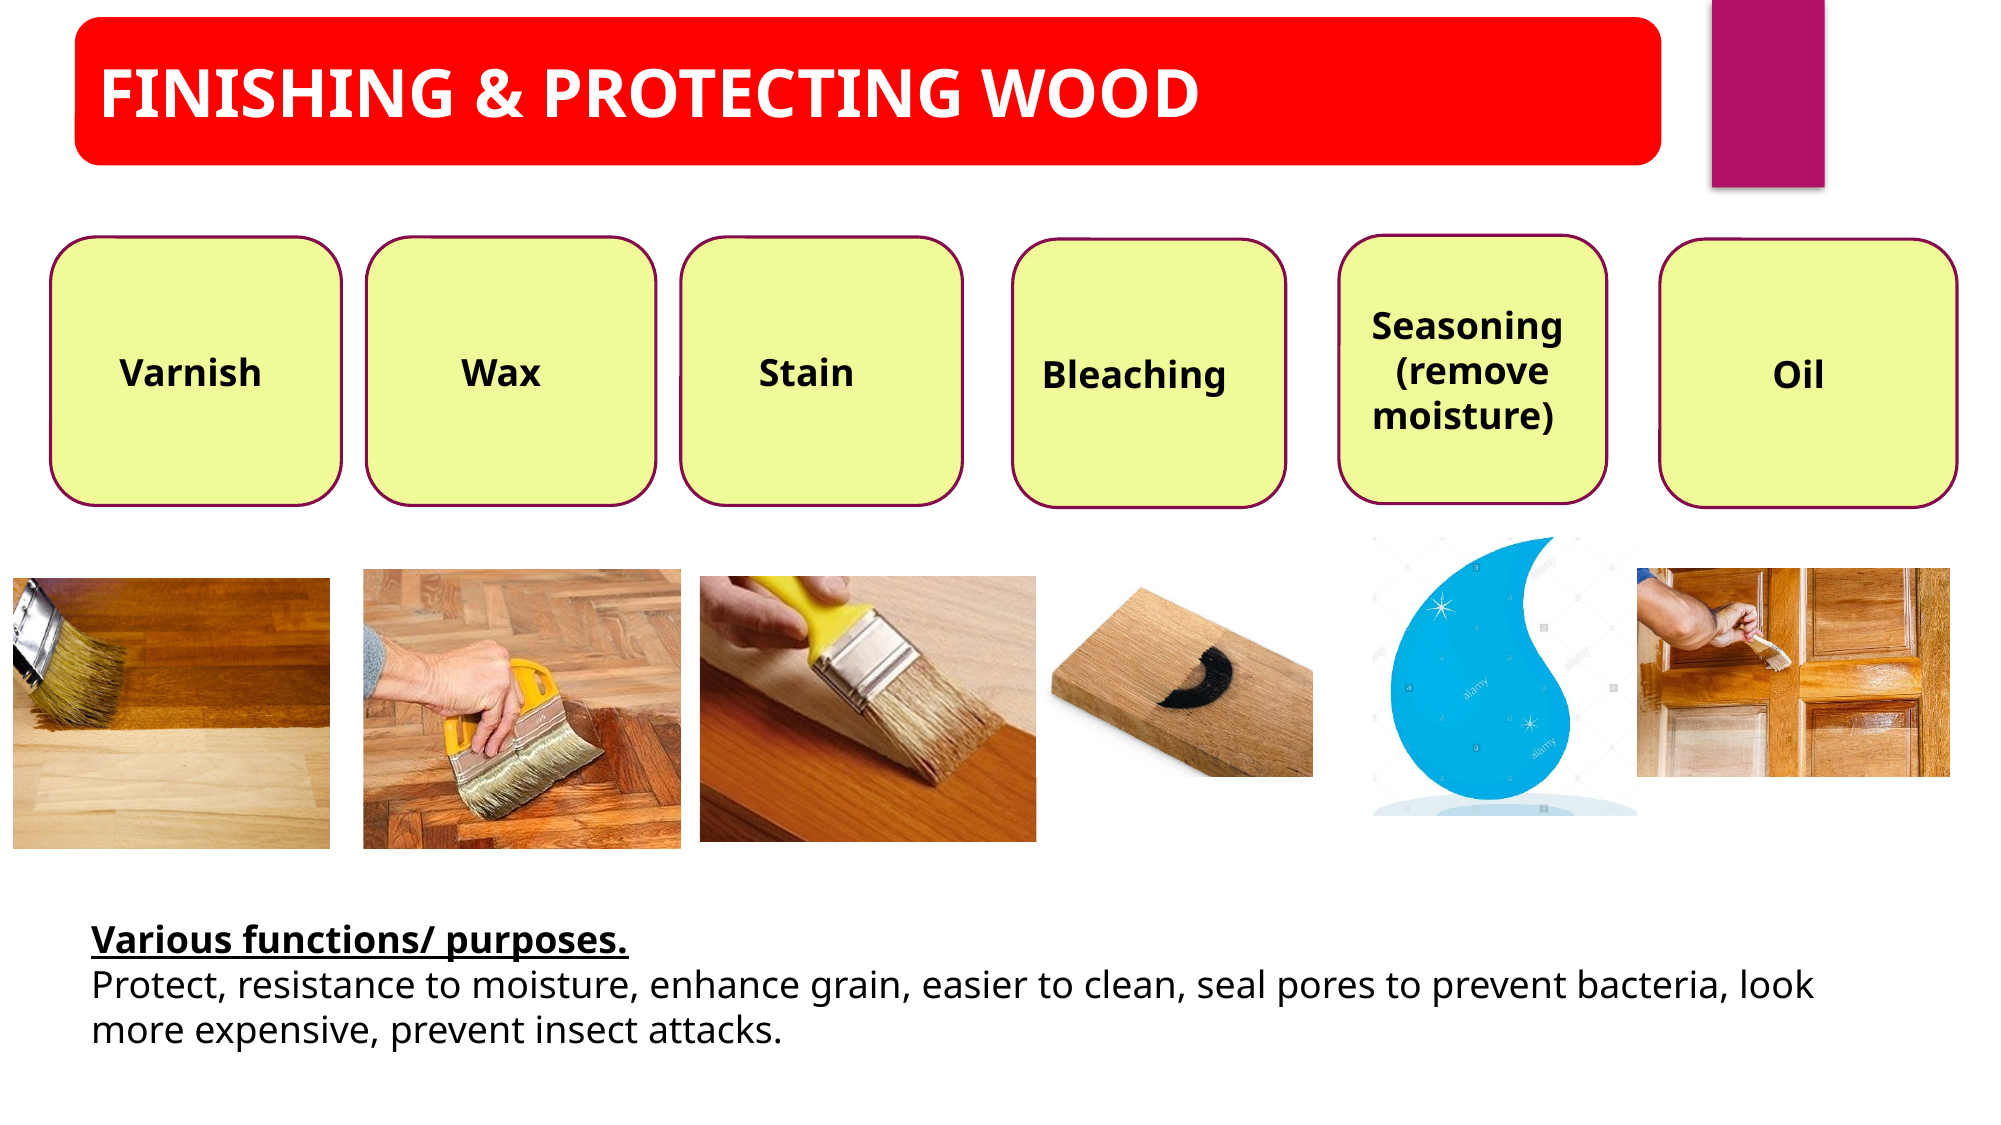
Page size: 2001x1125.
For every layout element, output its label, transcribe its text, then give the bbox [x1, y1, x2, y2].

text_box Varnish [48, 235, 343, 507]
text_box Wax [364, 235, 658, 507]
text_box Various functions/ purposes. Protect, resistance to moisture, enhance grain, easier to clean, seal pores to prevent bacteria, look more expensive, prevent insect attacks. [76, 908, 1899, 1058]
picture [363, 569, 682, 849]
text_box Bleaching [1011, 237, 1288, 510]
text_box Seasoning (remove moisture) [1337, 233, 1609, 506]
text_box FINISHING & PROTECTING WOOD [74, 17, 1662, 166]
text_box Stain [679, 235, 964, 507]
text_box Oil [1658, 237, 1959, 510]
picture [699, 575, 1313, 842]
picture [1372, 537, 1950, 816]
picture [12, 578, 331, 849]
